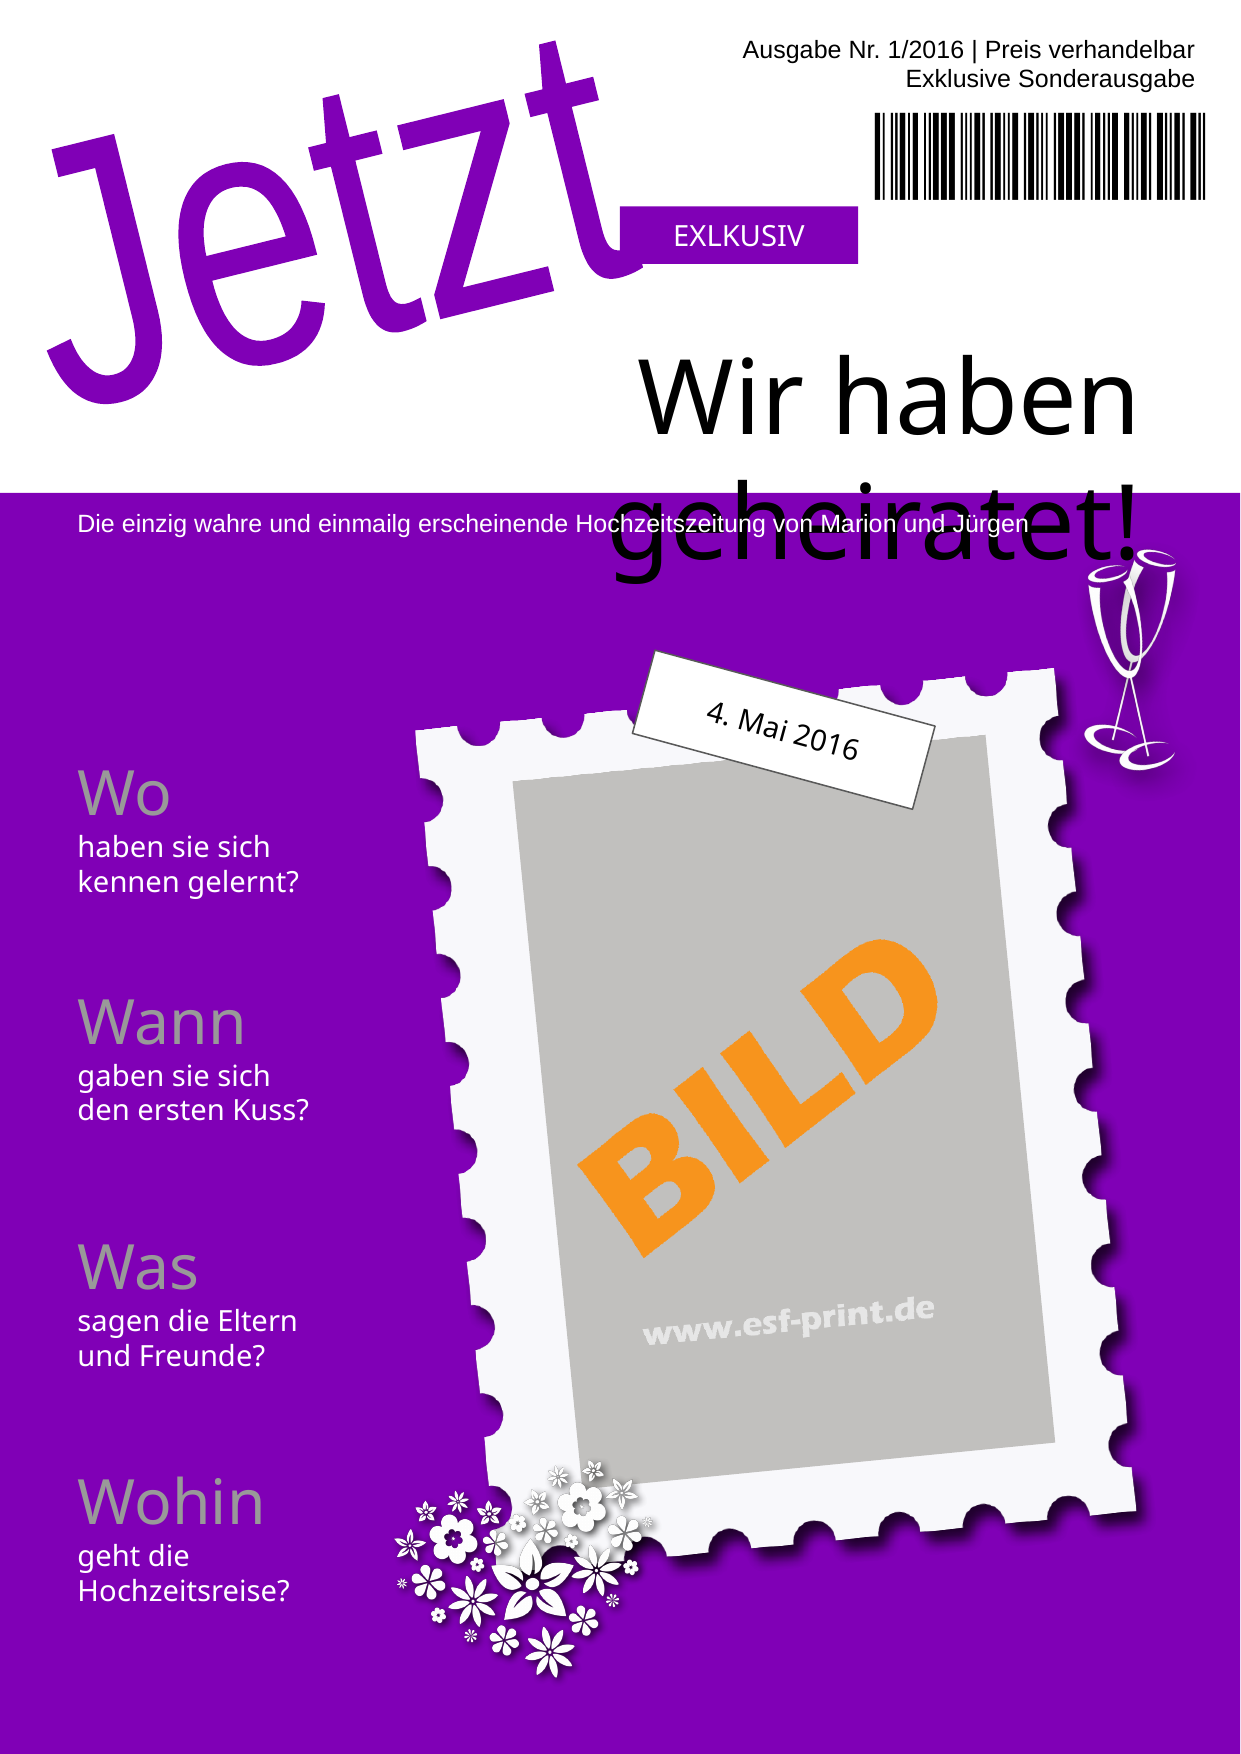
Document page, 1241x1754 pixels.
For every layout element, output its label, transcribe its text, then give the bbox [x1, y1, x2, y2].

text_box EXLKUSIV [619, 206, 859, 264]
text_box 4. Mai 2016 [643, 650, 817, 694]
text_box Was sagen die Eltern und Freunde? [62, 1212, 343, 1447]
text_box [0, 492, 1241, 1754]
picture [870, 110, 1212, 202]
text_box Die einzig wahre und einmailg erscheinende Hochzeitszeitung von Marion und Jürgen [62, 492, 1169, 551]
text_box Wir haben geheiratet! [83, 315, 1157, 492]
text_box Wo haben sie sich kennen gelernt? [62, 738, 343, 966]
text_box Ausgabe Nr. 1/2016 | Preis verhandelbar Exklusive Sonderausgabe [655, 18, 1211, 156]
picture [375, 668, 1157, 1719]
text_box Wohin geht die Hochzeitsreise? [62, 1447, 343, 1720]
text_box Wann gaben sie sich den ersten Kuss? [62, 966, 343, 1212]
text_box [1061, 532, 1212, 810]
